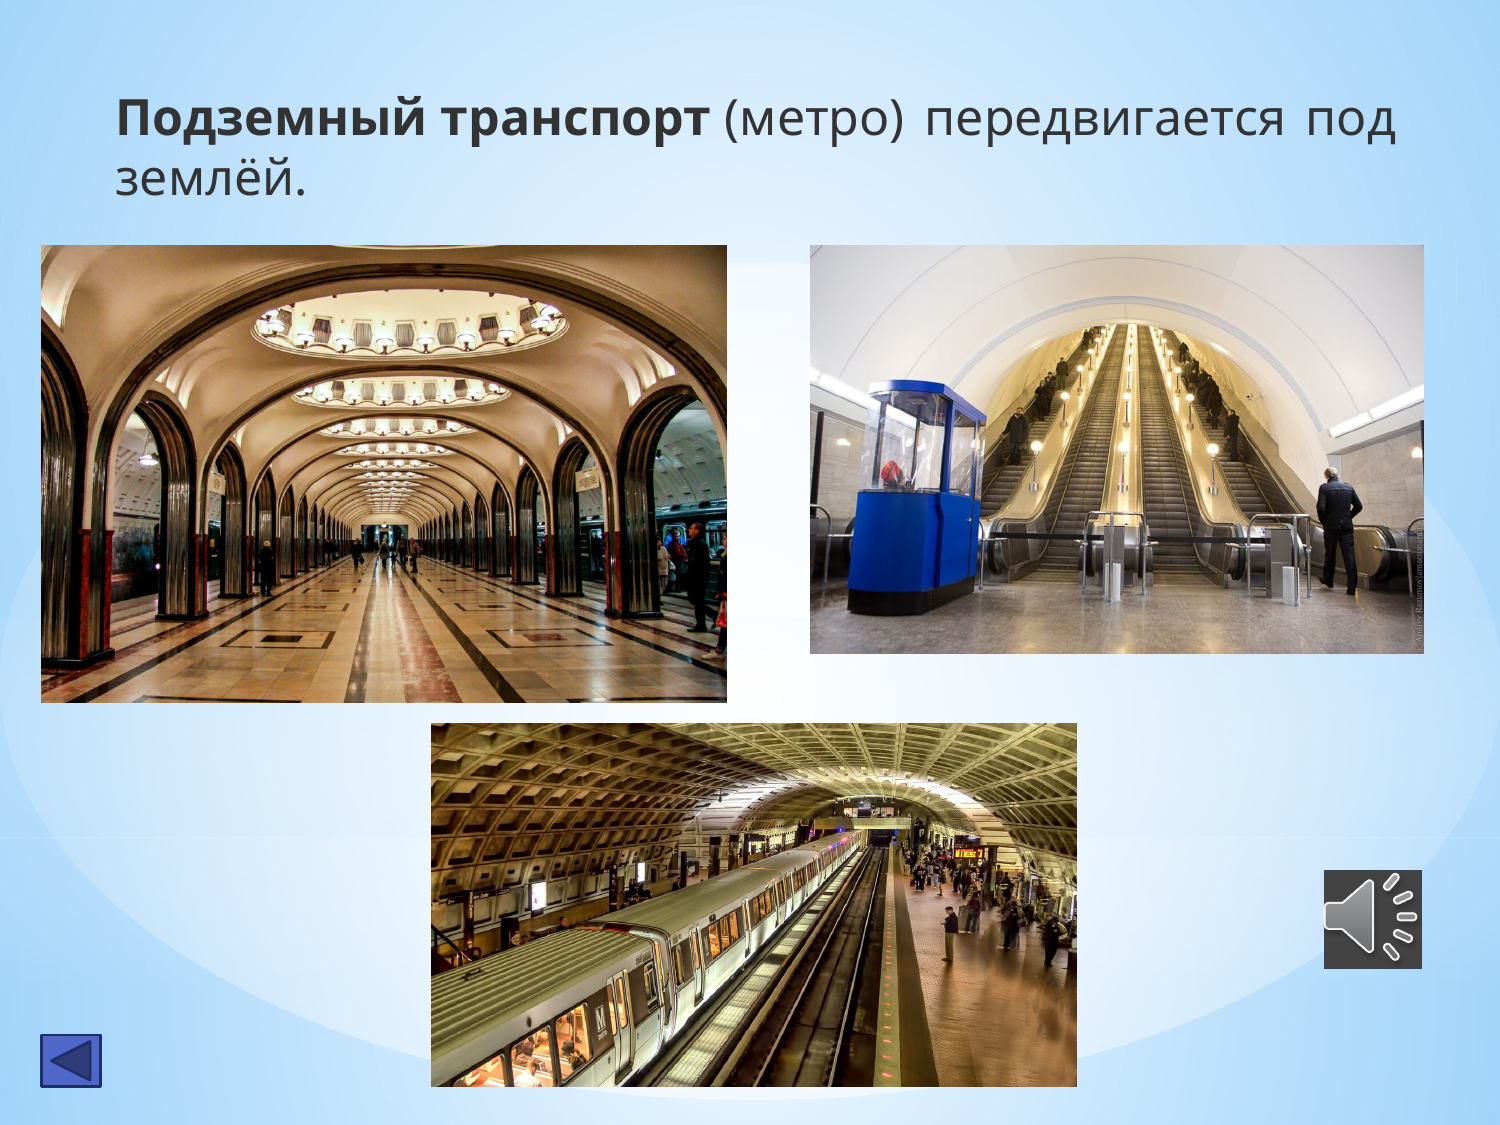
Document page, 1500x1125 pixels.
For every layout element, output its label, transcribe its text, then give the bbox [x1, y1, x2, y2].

picture [41, 245, 727, 703]
picture [430, 723, 1077, 1087]
picture [1322, 869, 1424, 970]
text_box [40, 1034, 102, 1088]
picture [810, 245, 1424, 655]
title Подземный транспорт (метро) передвигается под землёй. [100, 78, 1412, 246]
